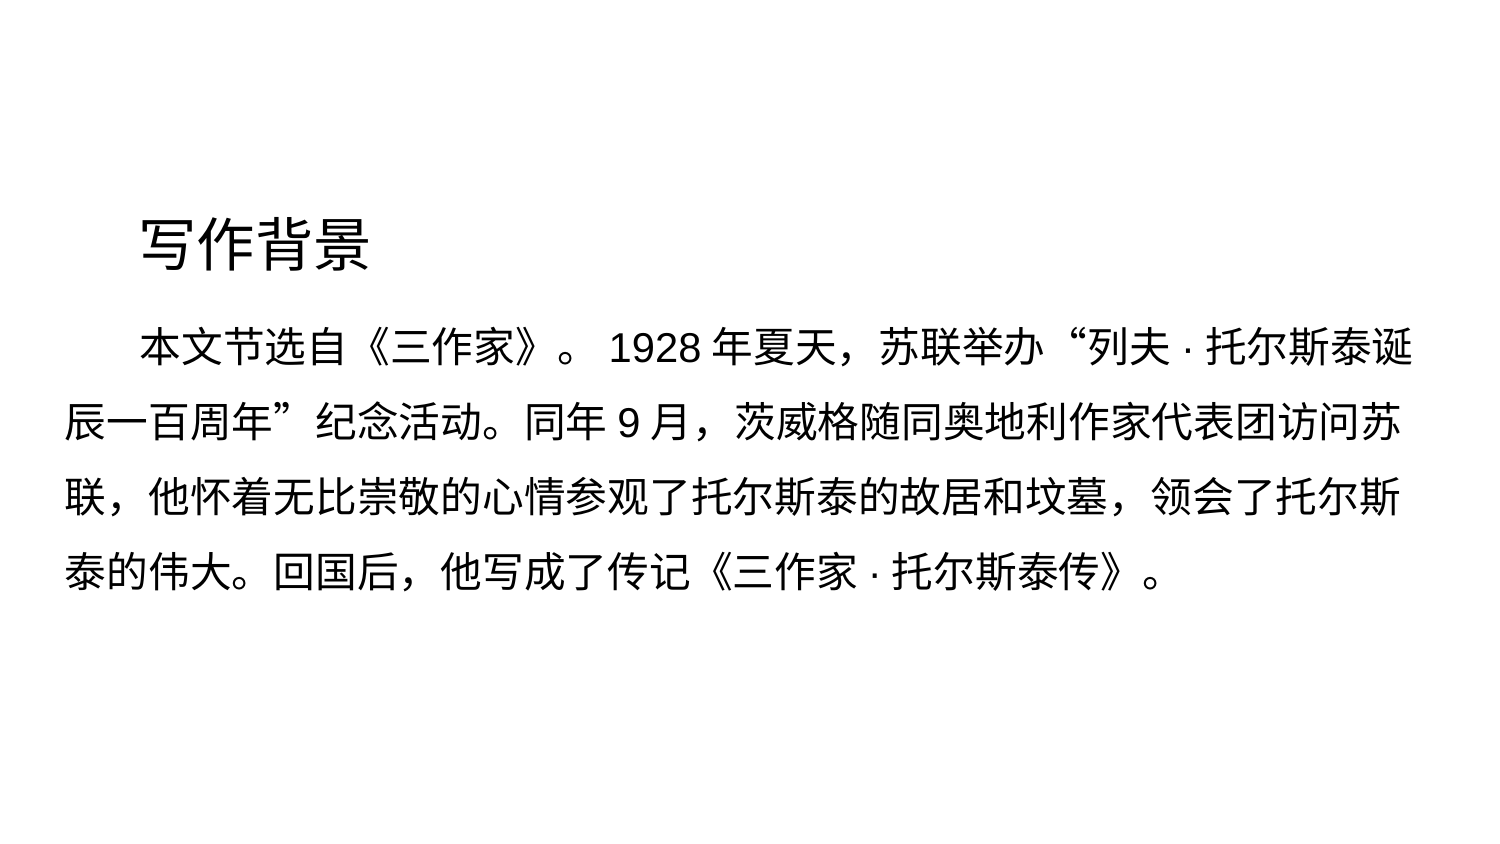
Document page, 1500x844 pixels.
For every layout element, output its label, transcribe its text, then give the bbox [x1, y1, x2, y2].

text_box 本文节选自《三作家》。1928年夏天，苏联举办“列夫·托尔斯泰诞辰一百周年”纪念活动。同年9月，茨威格随同奥地利作家代表团访问苏联，他怀着无比崇敬的心情参观了托尔斯泰的故居和坟墓，领会了托尔斯泰的伟大。回国后，他写成了传记《三作家·托尔斯泰传》。 [50, 288, 1450, 604]
text_box 写作背景 [123, 180, 387, 286]
